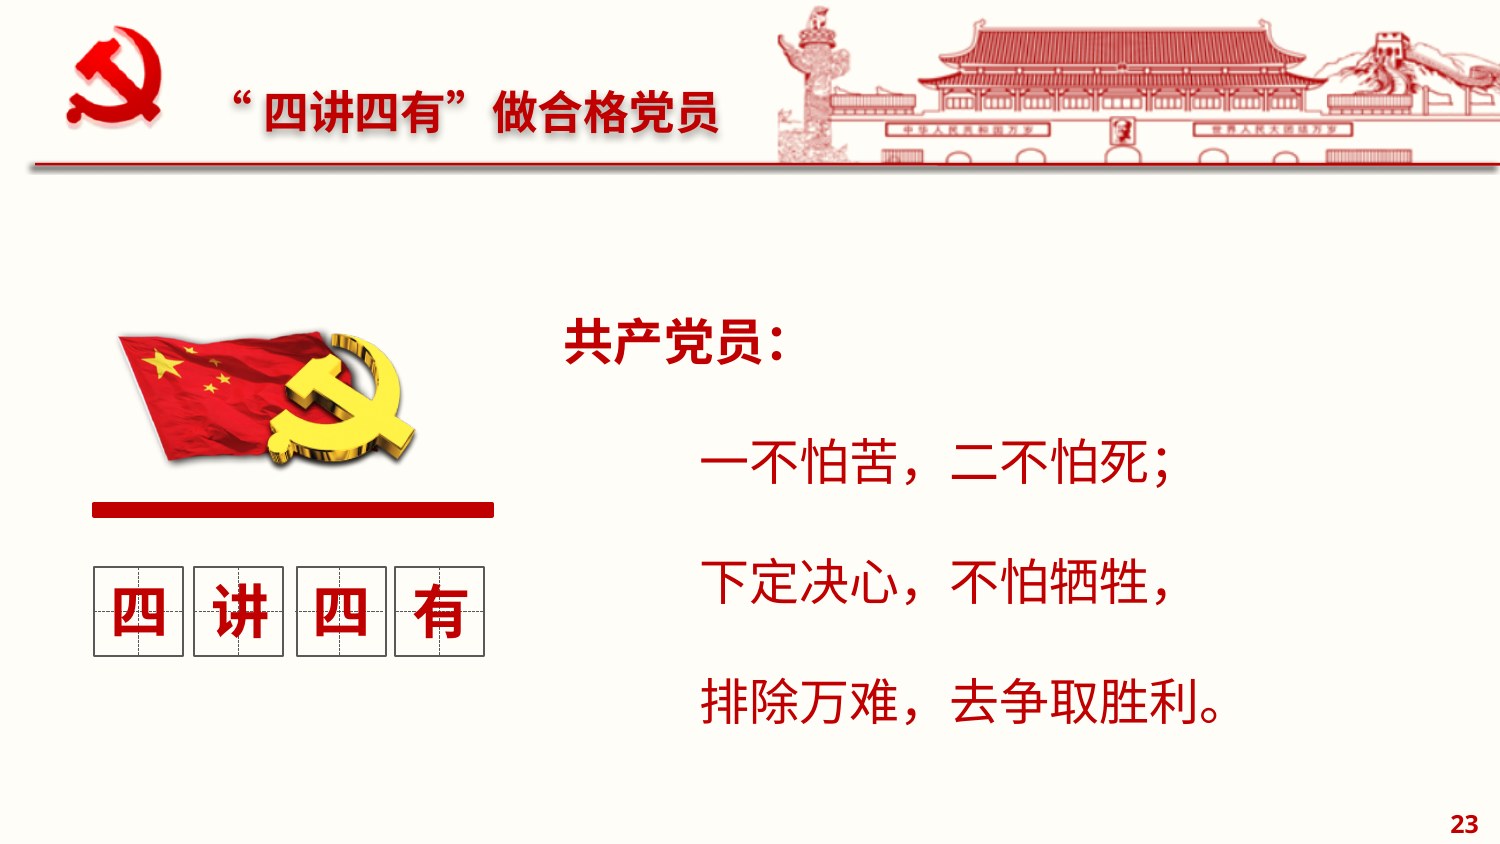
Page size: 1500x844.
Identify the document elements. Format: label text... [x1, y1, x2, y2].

text_box “四讲四有”做合格党员 [192, 76, 750, 146]
text_box 共产党员： 一不怕苦，二不怕死； 下定决心，不怕牺牲， 排除万难，去争取胜利。 [549, 242, 1424, 738]
text_box [92, 502, 494, 518]
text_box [113, 325, 421, 474]
text_box 23 [1394, 803, 1494, 844]
picture [773, 0, 1500, 163]
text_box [93, 567, 485, 657]
picture [34, 0, 184, 165]
